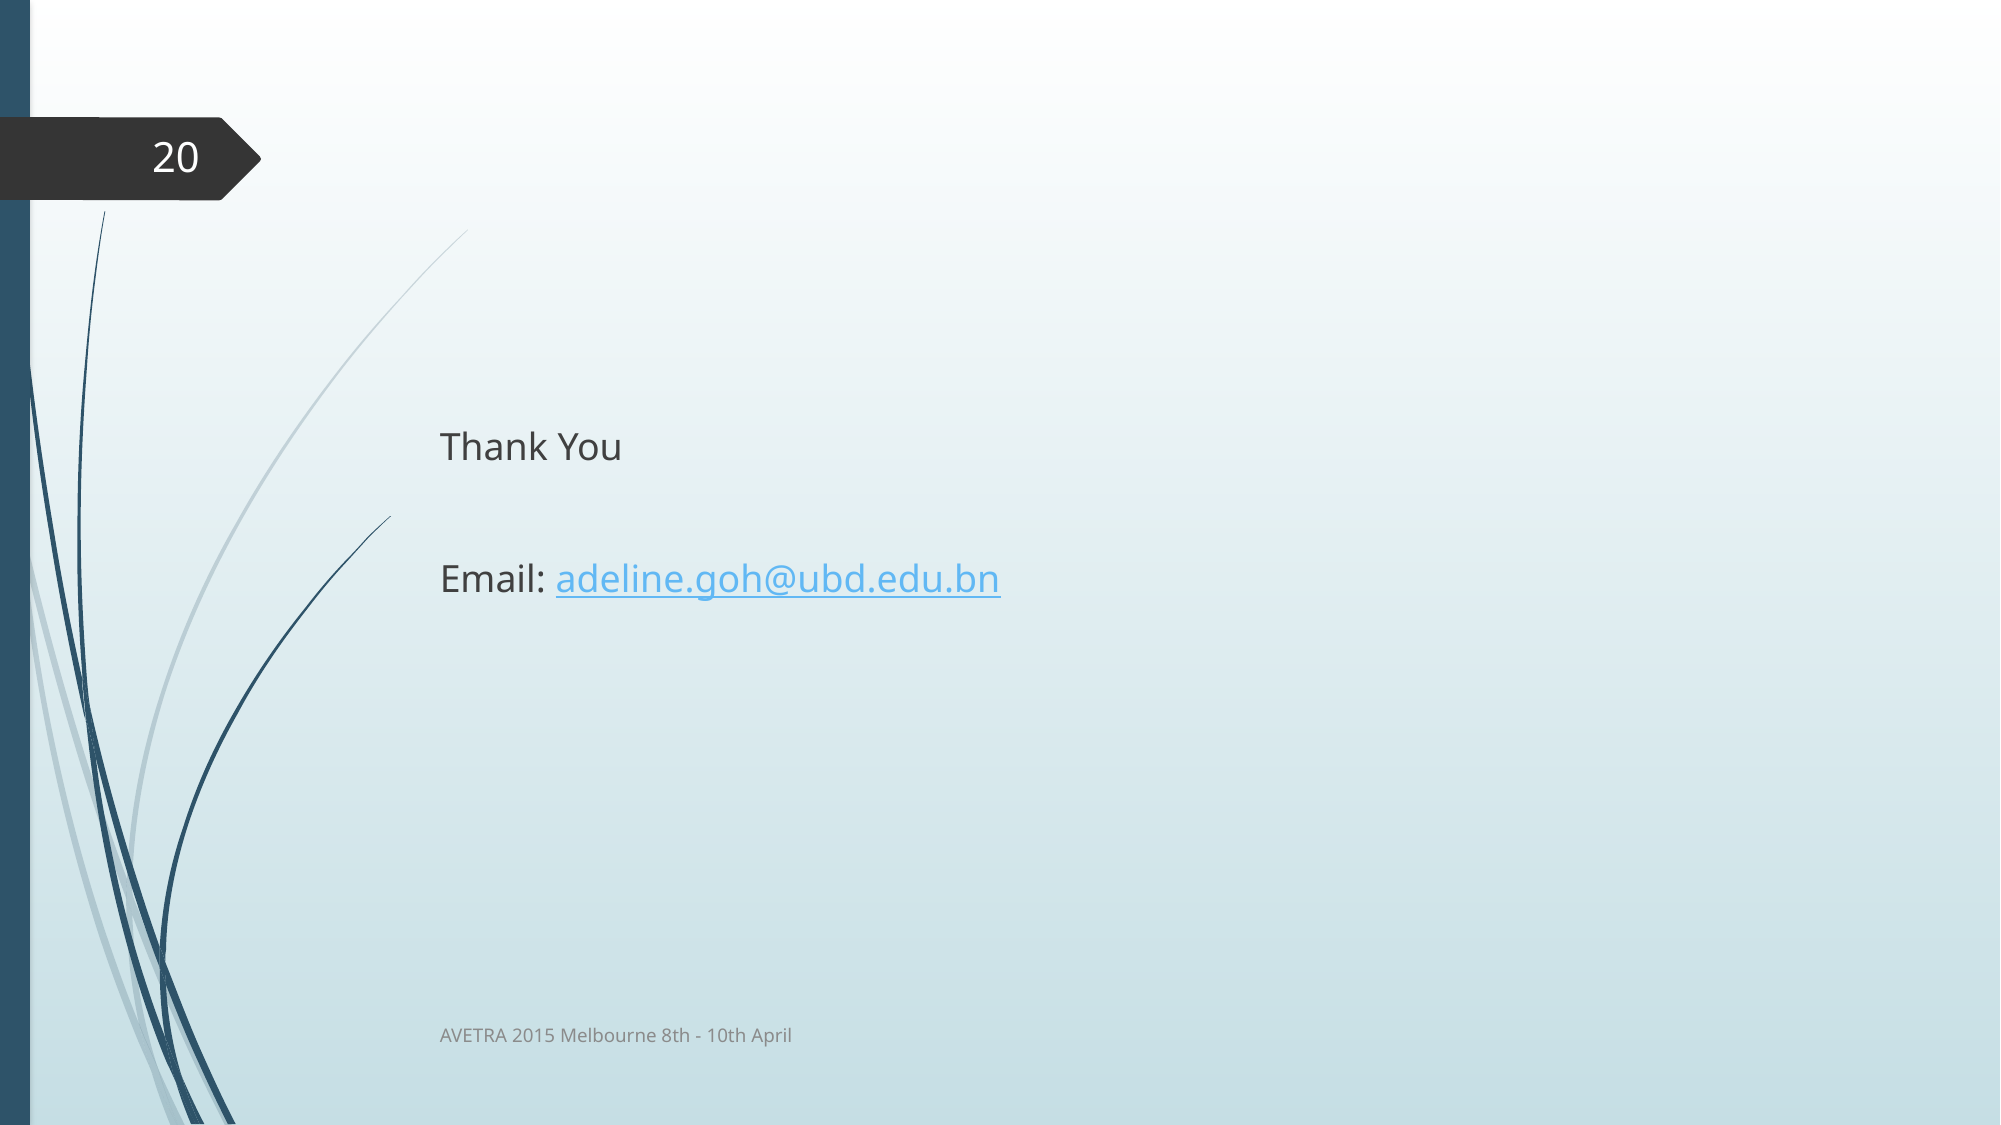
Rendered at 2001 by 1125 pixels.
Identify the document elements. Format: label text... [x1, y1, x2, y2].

slide_number 20 [87, 129, 216, 190]
list Thank You Email: adeline.goh@ubd.edu.bn [424, 350, 1888, 970]
footer AVETRA 2015 Melbourne 8th - 10th April [424, 1006, 1675, 1067]
